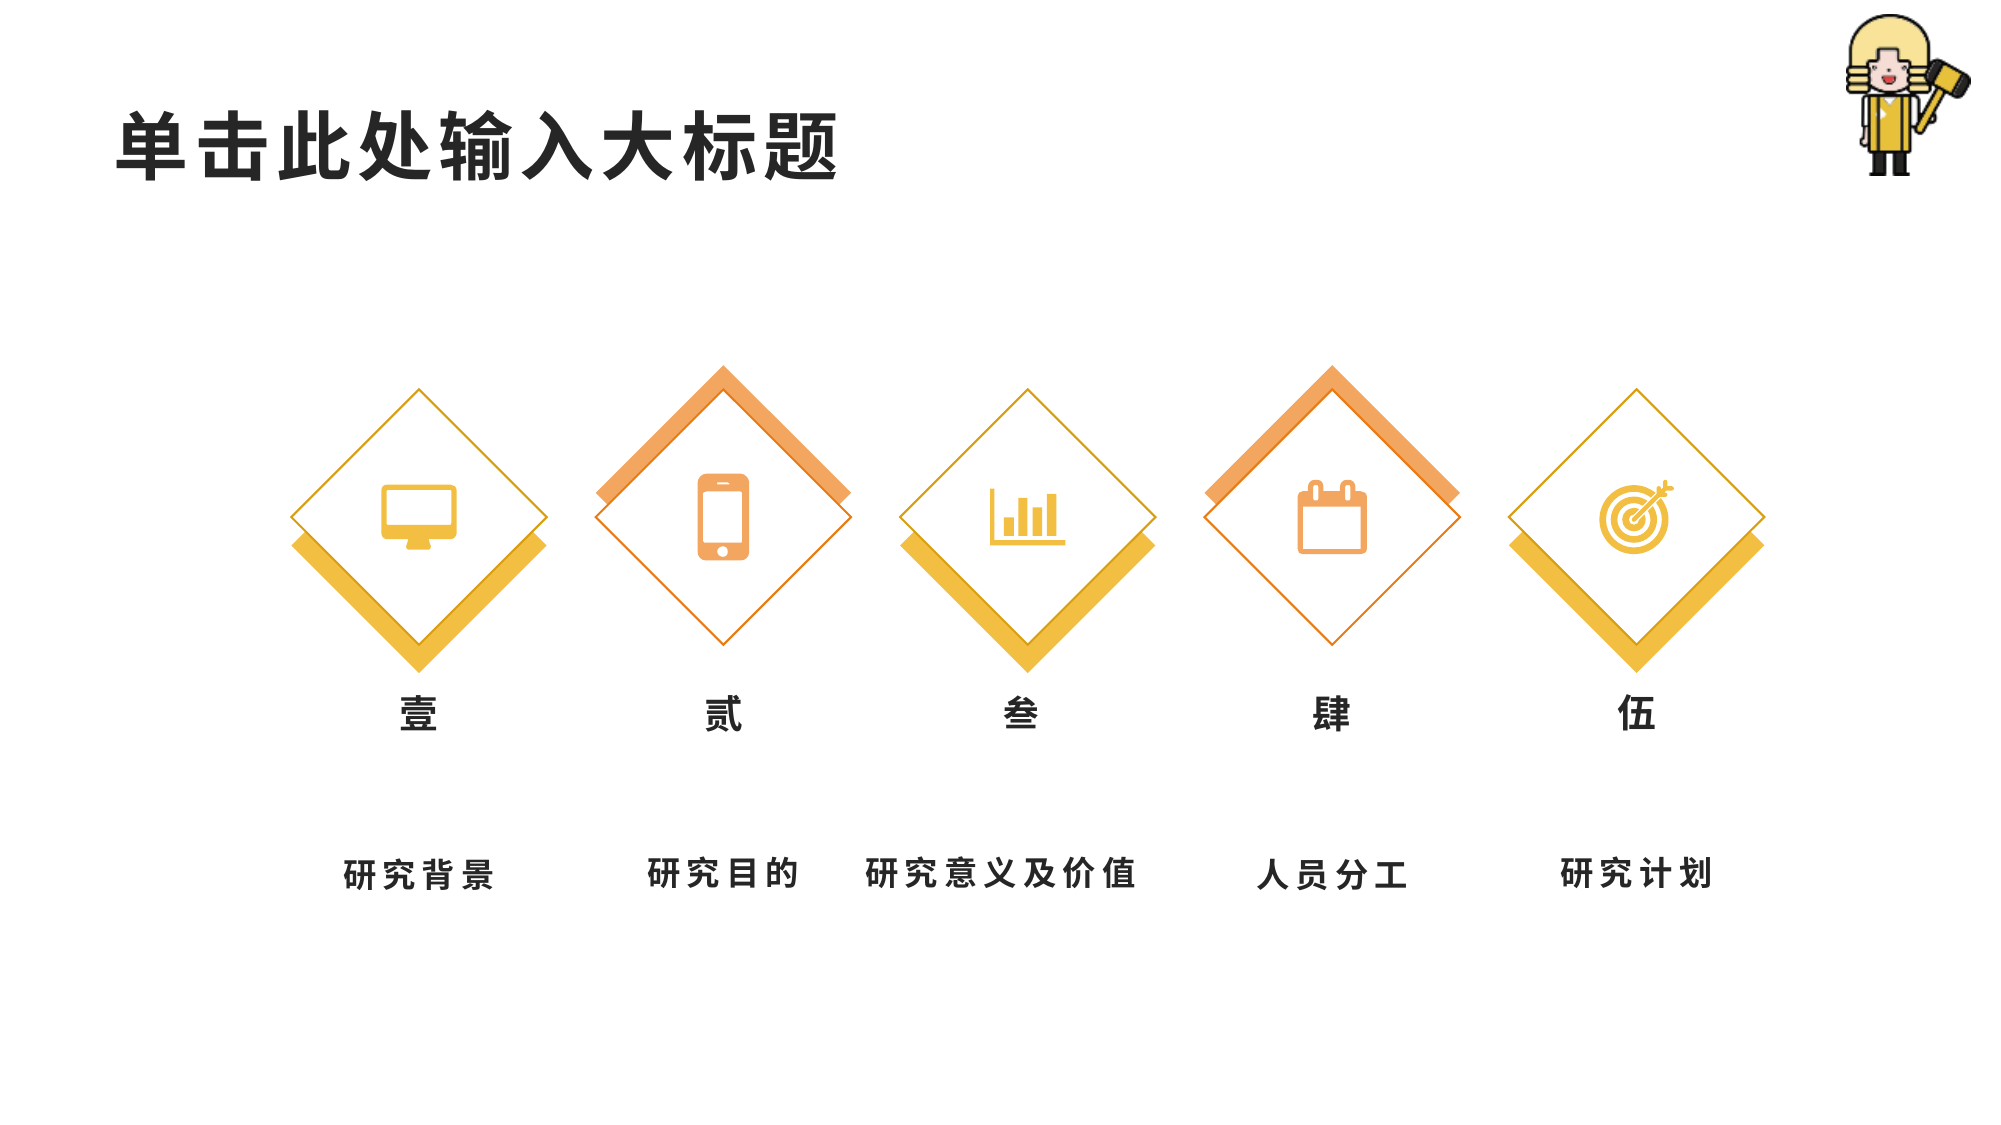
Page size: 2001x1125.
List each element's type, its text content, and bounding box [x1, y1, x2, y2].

text_box [1599, 479, 1674, 555]
text_box 肆 [1204, 667, 1460, 744]
text_box [594, 363, 853, 505]
text_box 贰 [595, 667, 852, 744]
text_box [594, 387, 853, 647]
text_box [1507, 531, 1766, 667]
text_box [898, 532, 1157, 667]
text_box [990, 488, 1066, 546]
text_box 人员分工 [1204, 745, 1460, 991]
text_box 叁 [852, 667, 1191, 744]
text_box [1297, 479, 1367, 555]
text_box [289, 532, 549, 667]
text_box 研究背景 [291, 745, 547, 991]
text_box [381, 484, 457, 550]
text_box [1507, 387, 1766, 647]
text_box [289, 387, 549, 647]
text_box [1203, 387, 1462, 647]
text_box 研究计划 [1508, 745, 1765, 990]
text_box 单击此处输入大标题 [99, 87, 1900, 202]
text_box 研究意义及价值 [846, 745, 1156, 991]
text_box 伍 [1508, 667, 1765, 744]
text_box [697, 473, 750, 561]
text_box 壹 [291, 667, 547, 744]
text_box [1203, 363, 1462, 505]
text_box [898, 387, 1157, 647]
picture [1846, 14, 1971, 176]
text_box 研究目的 [595, 745, 846, 991]
